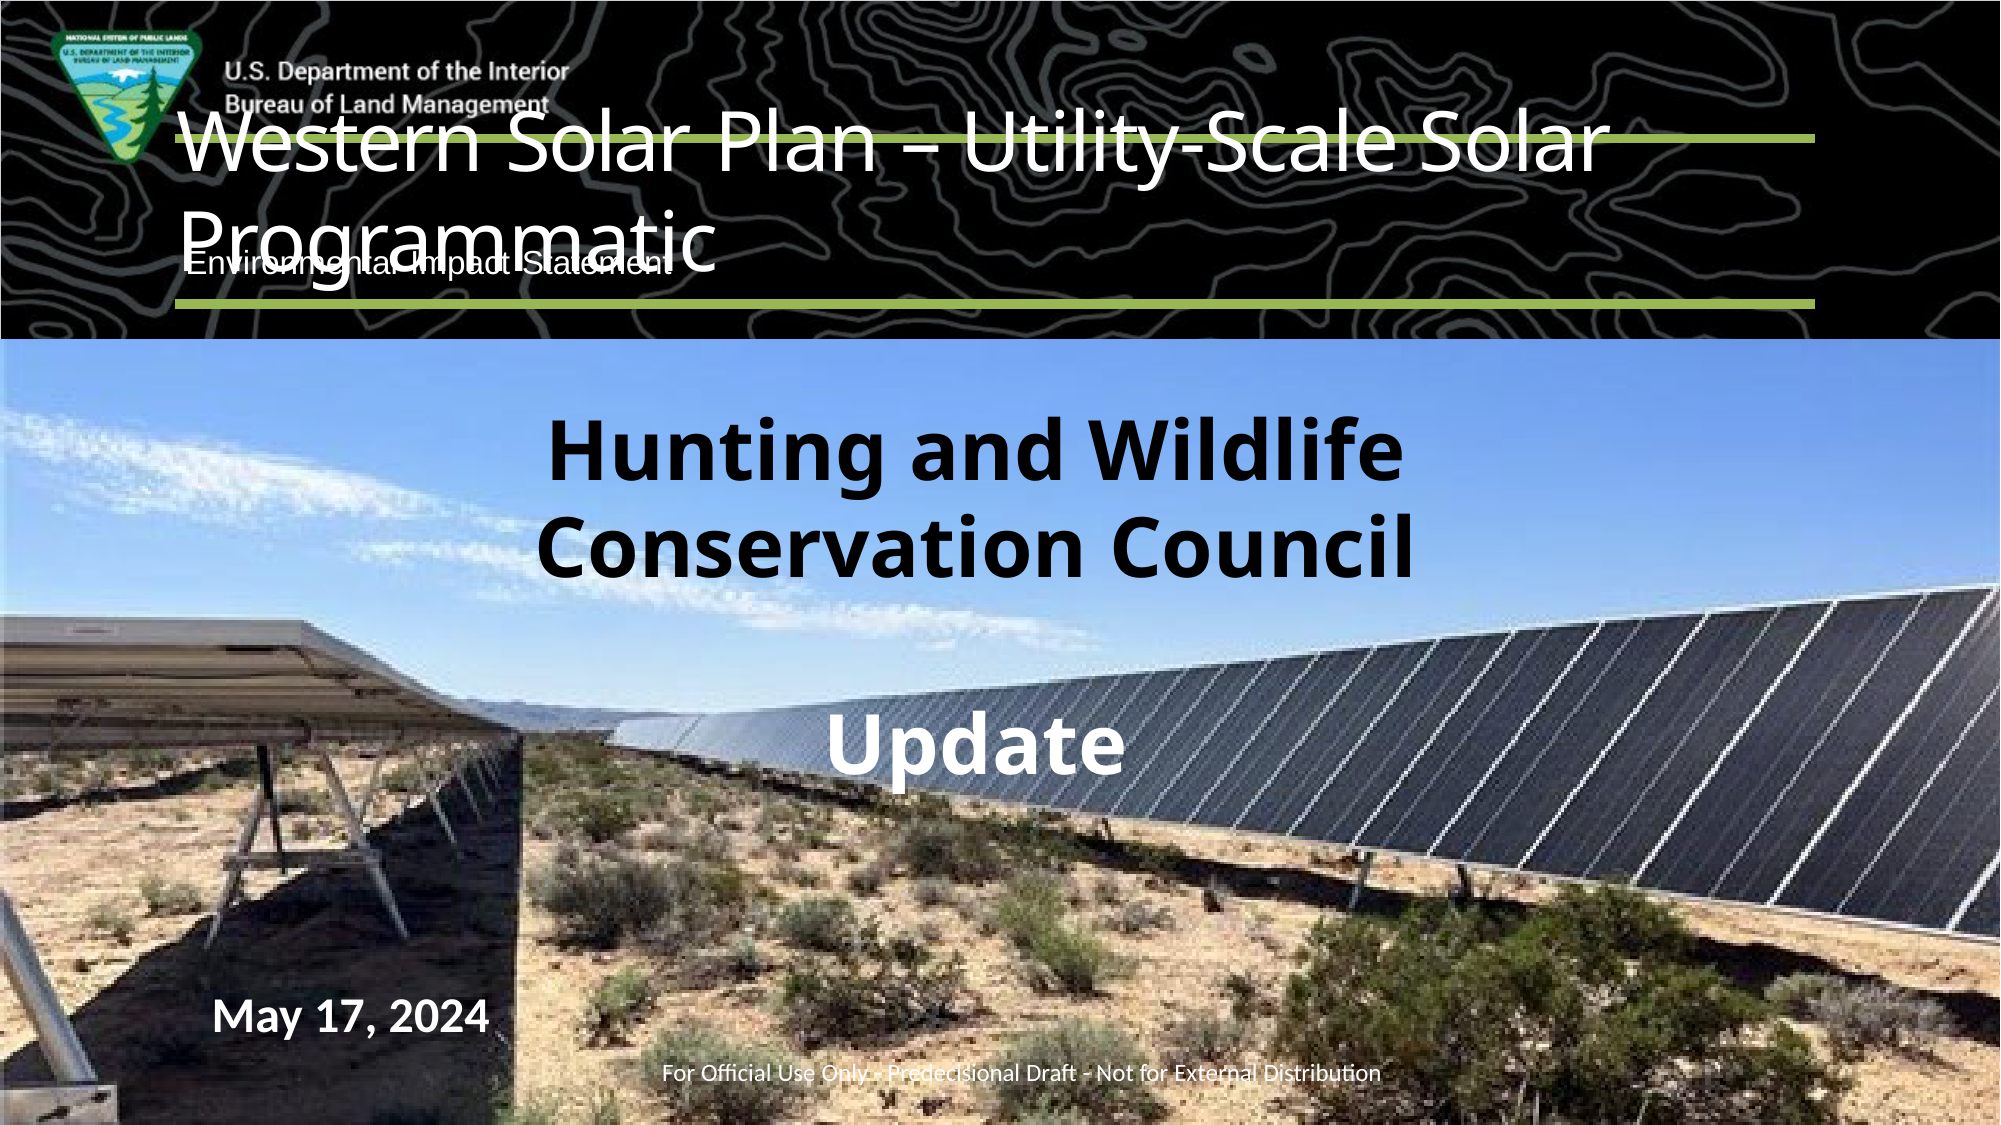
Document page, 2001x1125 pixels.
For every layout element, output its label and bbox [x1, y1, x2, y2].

text_box [0, 1, 2000, 1125]
